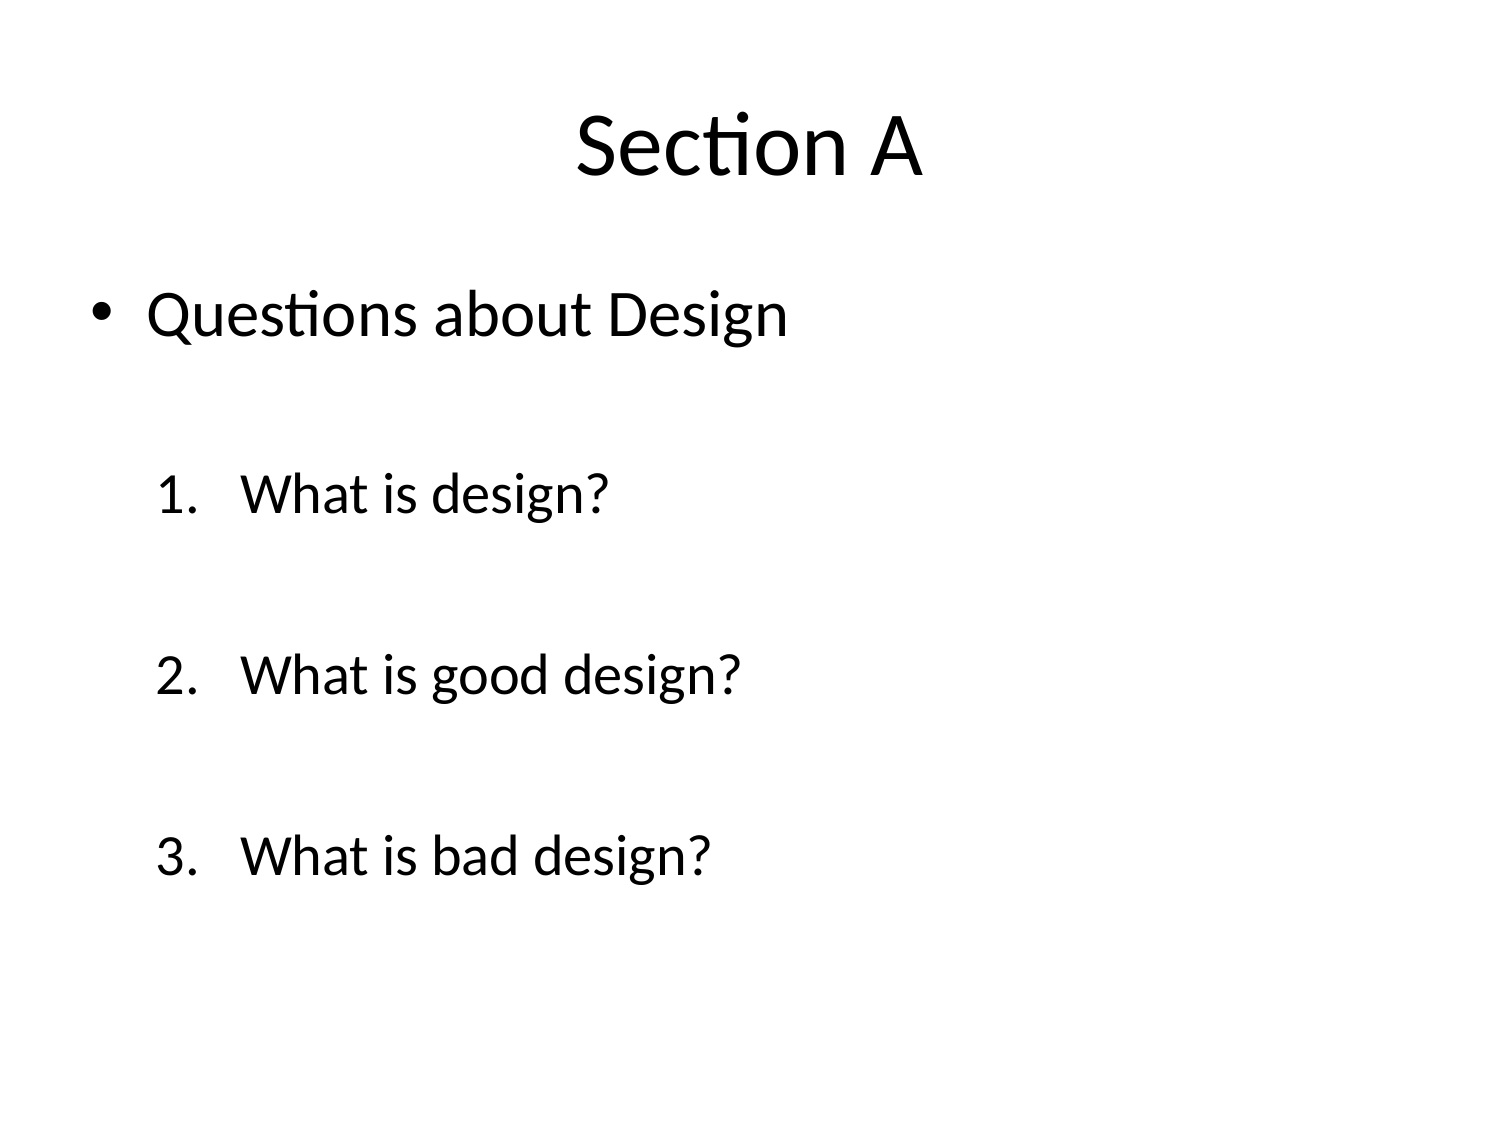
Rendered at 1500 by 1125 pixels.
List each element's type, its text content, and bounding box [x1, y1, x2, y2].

title Section A [75, 45, 1425, 233]
list Questions about Design What is design? What is good design? What is bad design? [75, 262, 1425, 1005]
